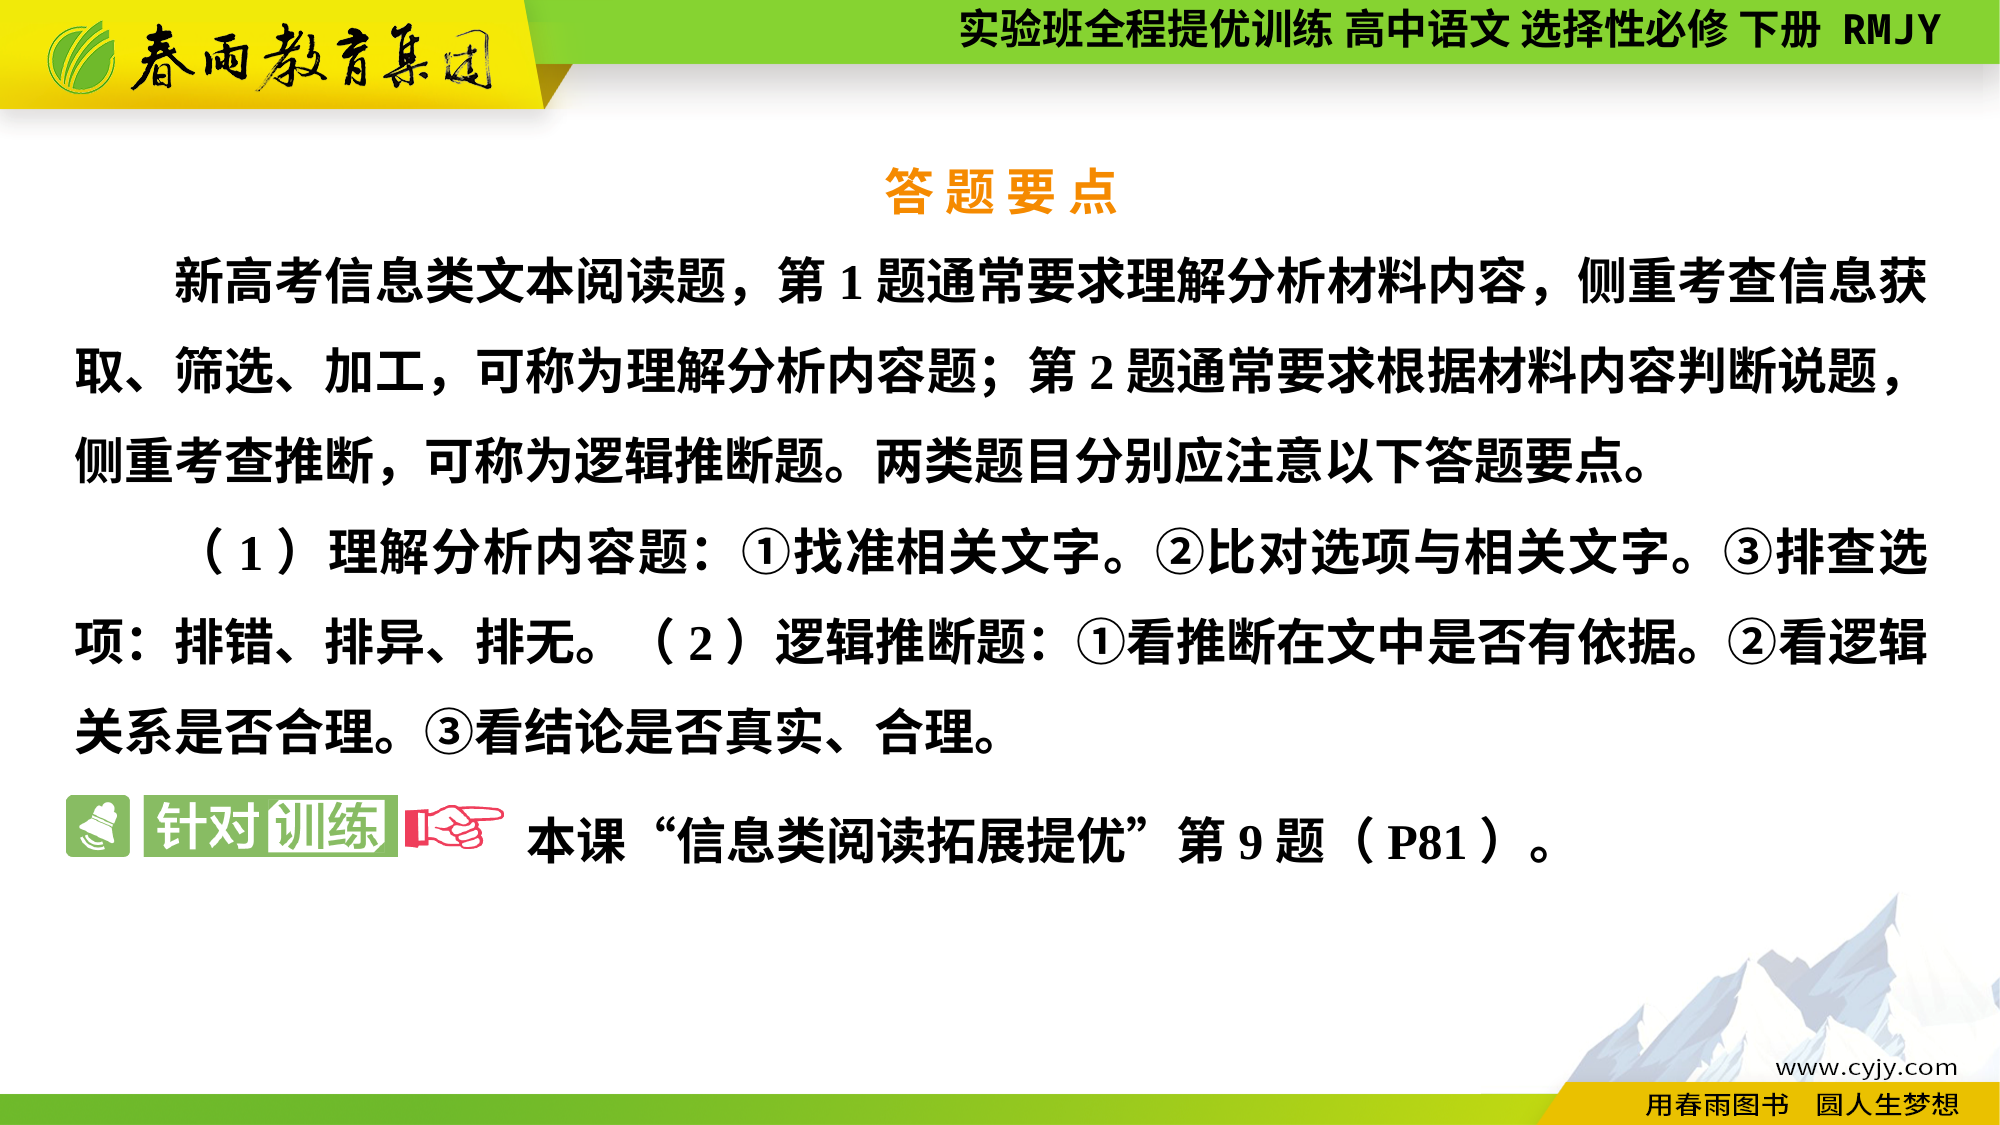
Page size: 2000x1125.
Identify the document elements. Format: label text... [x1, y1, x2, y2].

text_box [66, 771, 1944, 867]
picture [0, 0, 2000, 1125]
list 答 题 要 点 新高考信息类文本阅读题，第1题通常要求理解分析材料内容，侧重考查信息获取、筛选、加工，可称为理解分析内容题；第2题通常要求根据材料内容判断说题，侧重考查推断，可称为逻辑推断题。两类题目分别应注意以下答题要点。 （1）理解分析内容题：①找准相关文字。②比对选项与相关文字。③排查选项：排错、排异、排无。（2）逻辑推断题：①看推断在文中是否有依据。②看逻辑关系是否合理。③看结论是否真实、合理。 [59, 122, 1944, 763]
